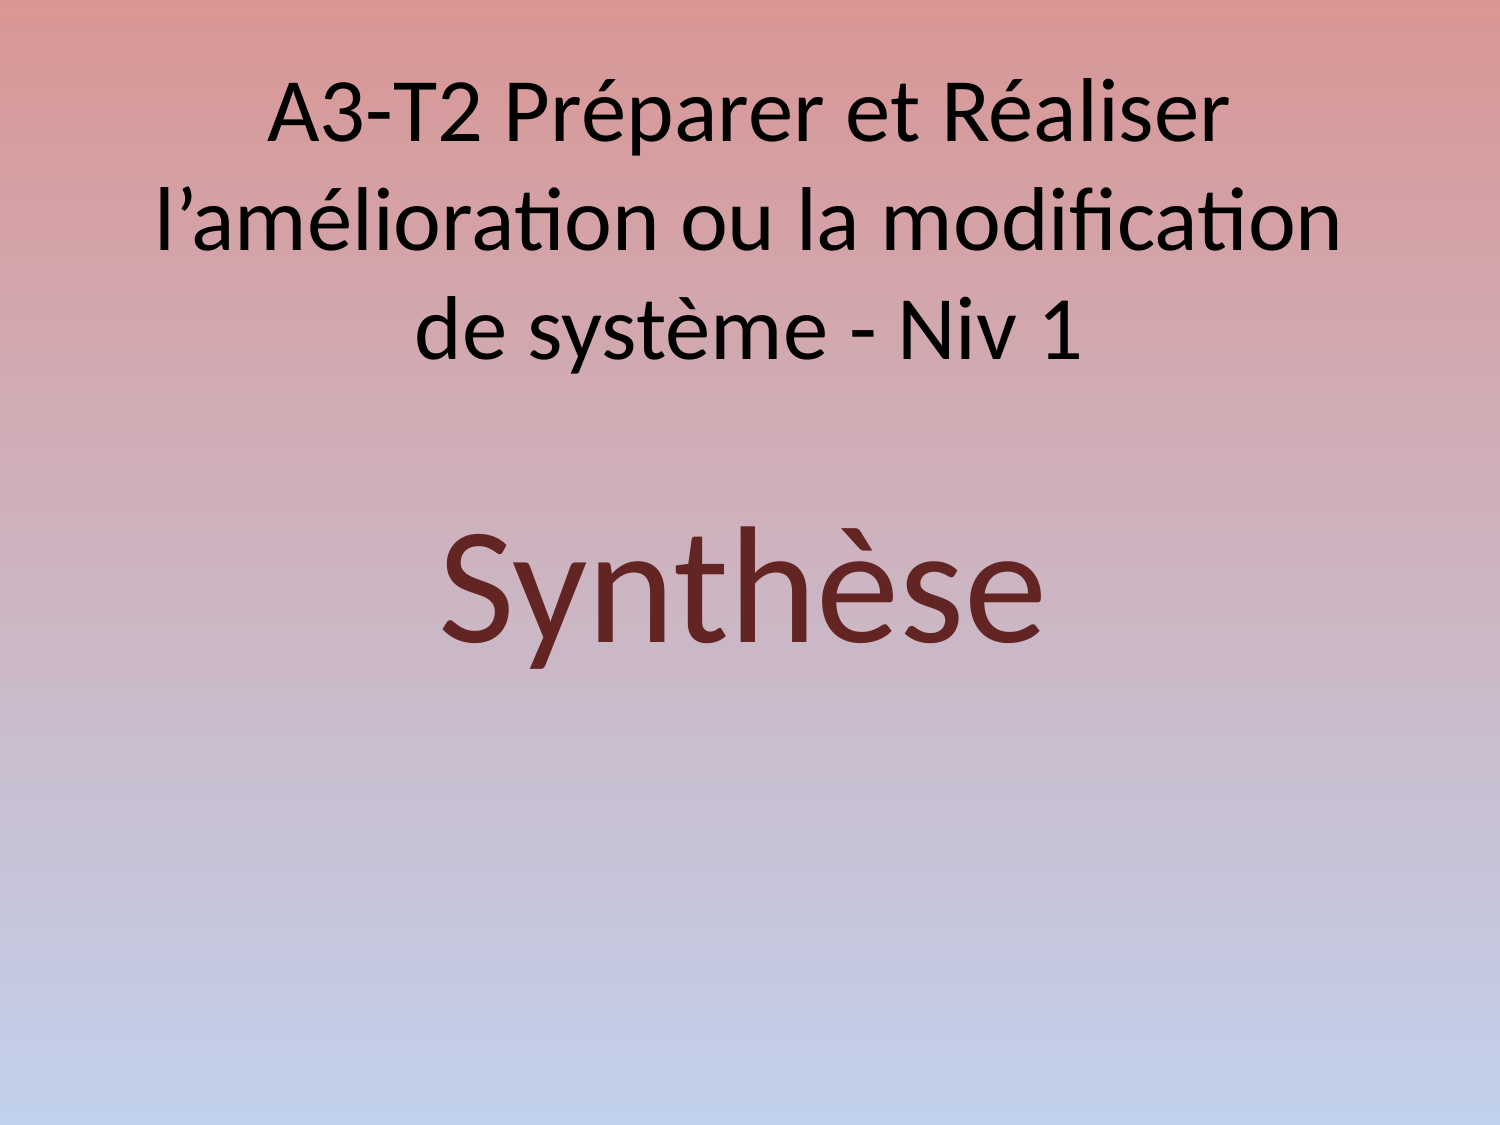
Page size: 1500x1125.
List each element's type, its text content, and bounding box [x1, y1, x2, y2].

title A3-T2 Préparer et Réaliser l’amélioration ou la modification de système - Niv 1 [112, 42, 1388, 386]
subtitle Synthèse [218, 468, 1269, 693]
